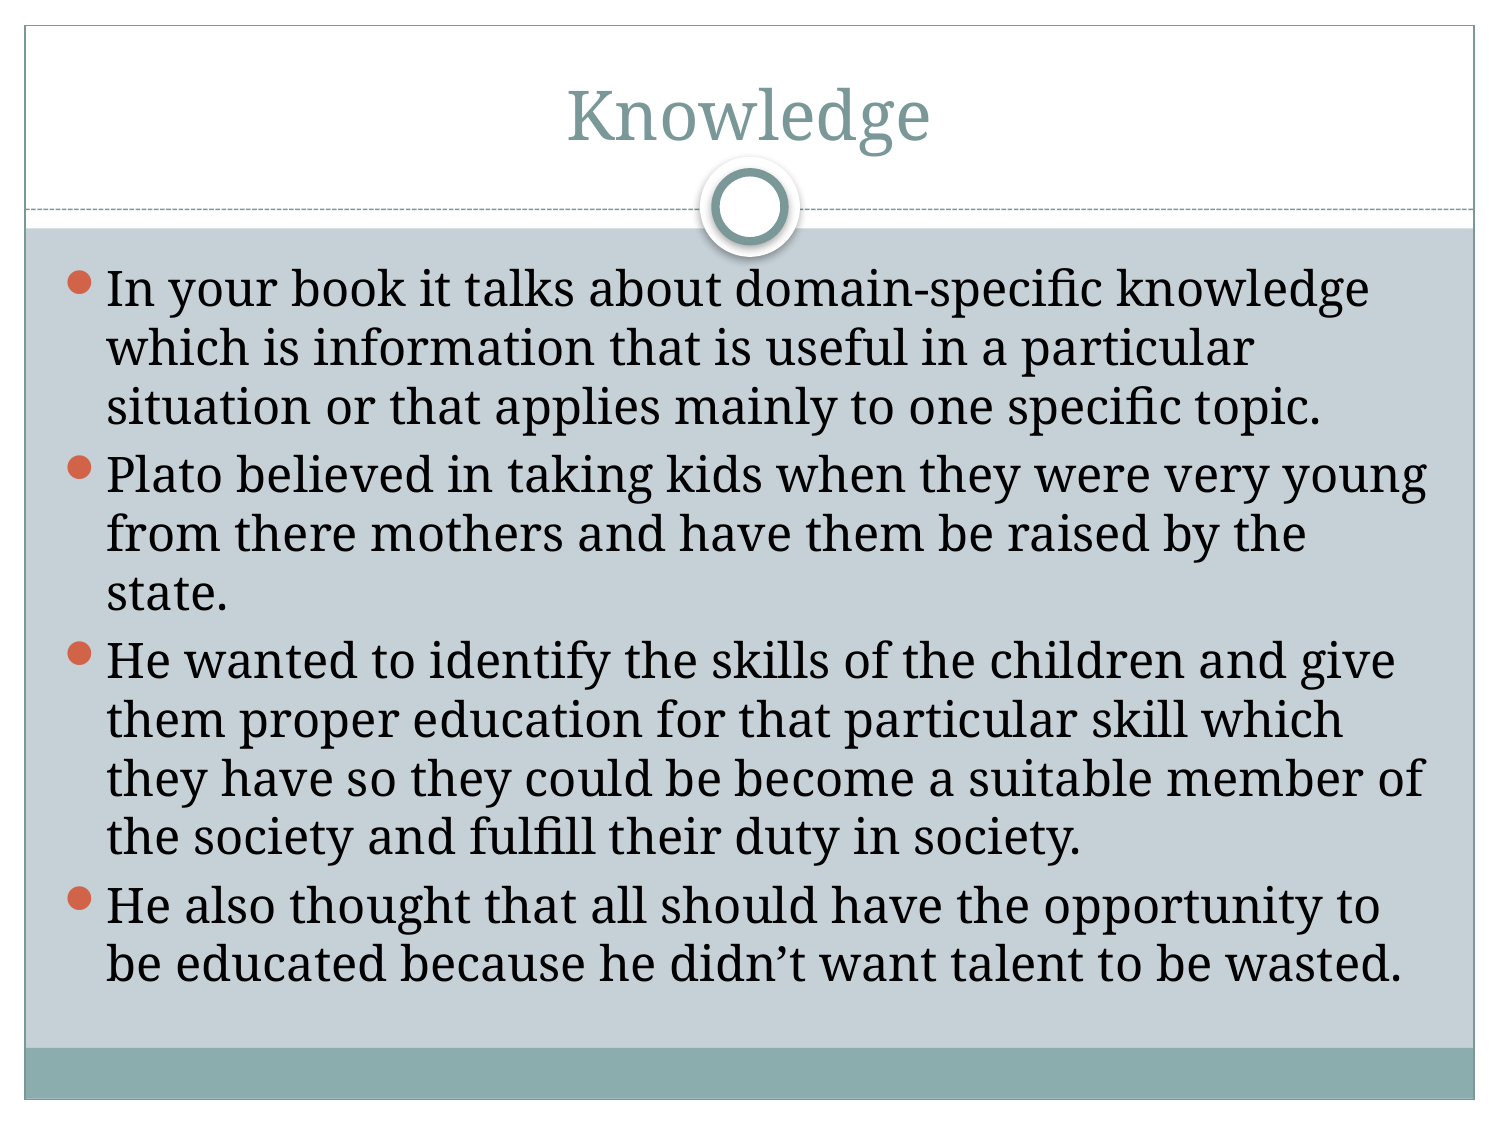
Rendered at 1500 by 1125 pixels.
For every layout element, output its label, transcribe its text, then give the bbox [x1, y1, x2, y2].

list In your book it talks about domain-specific knowledge which is information that is useful in a particular situation or that applies mainly to one specific topic. Plato believed in taking kids when they were very young from there mothers and have them be raised by the state. He wanted to identify the skills of the children and give them proper education for that particular skill which they have so they could be become a suitable member of the society and fulfill their duty in society. He also thought that all should have the opportunity to be educated because he didn’t want talent to be wasted. [49, 250, 1445, 1001]
title Knowledge [49, 37, 1450, 162]
